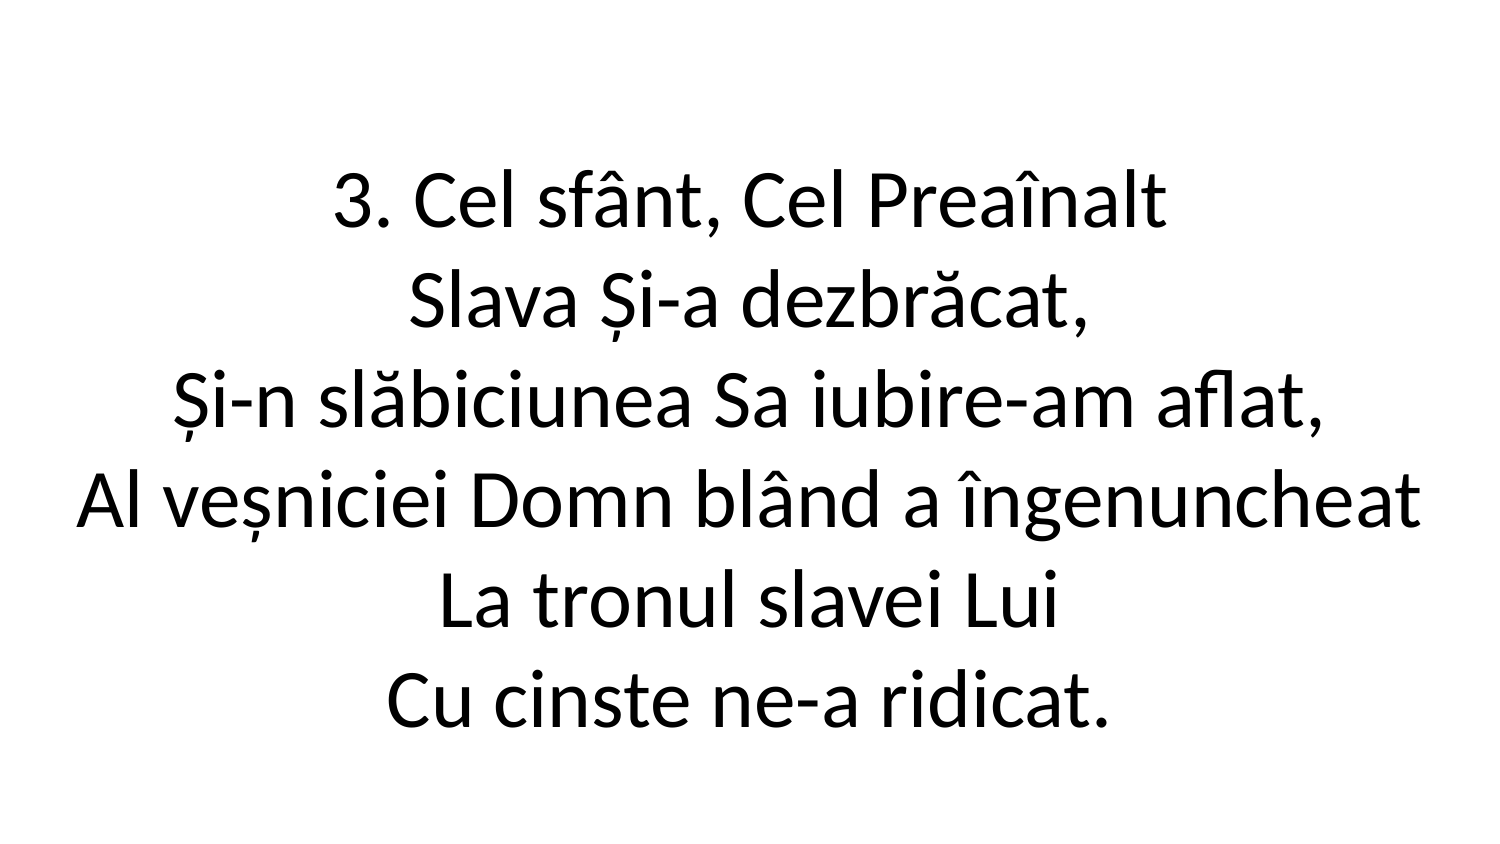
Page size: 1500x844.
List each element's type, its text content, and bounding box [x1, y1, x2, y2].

text_box 3. Cel sfânt, Cel Preaînalt Slava Și-a dezbrăcat, Și-n slăbiciunea Sa iubire-am aflat, Al veșniciei Domn blând a îngenuncheat La tronul slavei Lui Cu cinste ne-a ridicat. [62, 92, 1438, 752]
